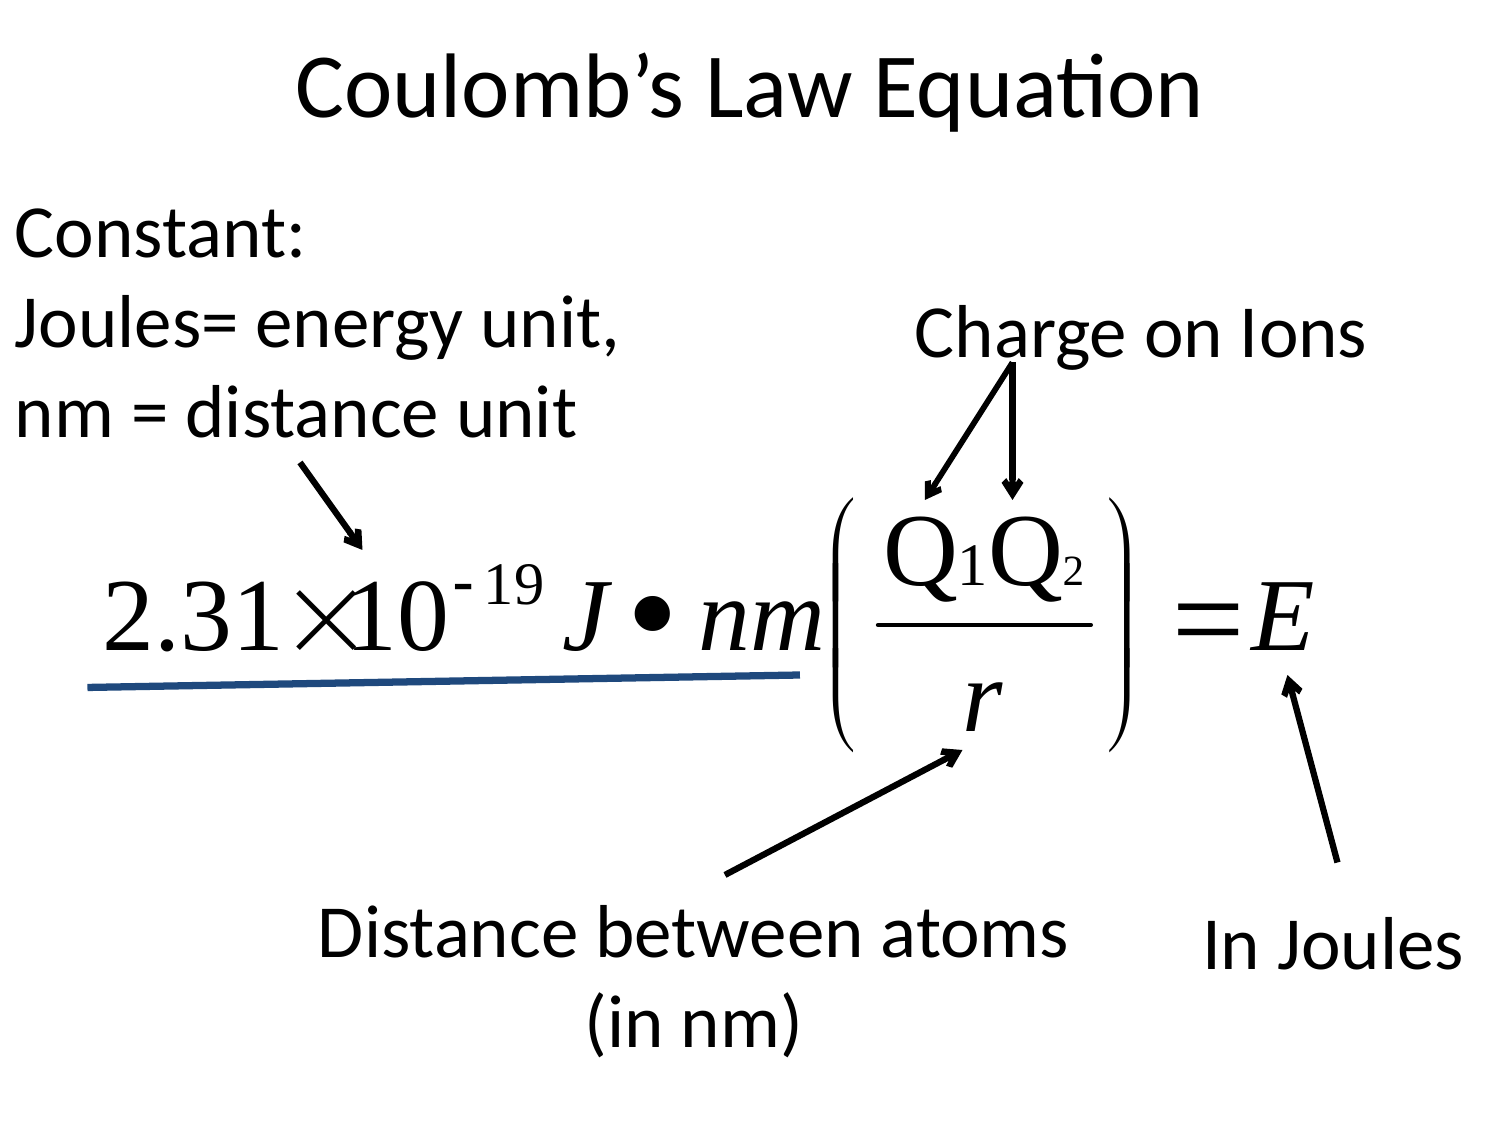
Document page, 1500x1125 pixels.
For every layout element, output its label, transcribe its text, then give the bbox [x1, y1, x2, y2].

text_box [299, 462, 363, 551]
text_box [924, 362, 1012, 501]
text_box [1287, 674, 1338, 863]
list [86, 477, 1341, 772]
title Coulomb’s Law Equation [75, 0, 1425, 163]
text_box Constant: Joules= energy unit, nm = distance unit [0, 174, 675, 460]
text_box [87, 674, 801, 688]
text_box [724, 749, 963, 876]
text_box Charge on Ions [899, 274, 1425, 380]
text_box Distance between atoms (in nm) [300, 874, 1088, 1070]
text_box In Joules [1187, 887, 1500, 993]
